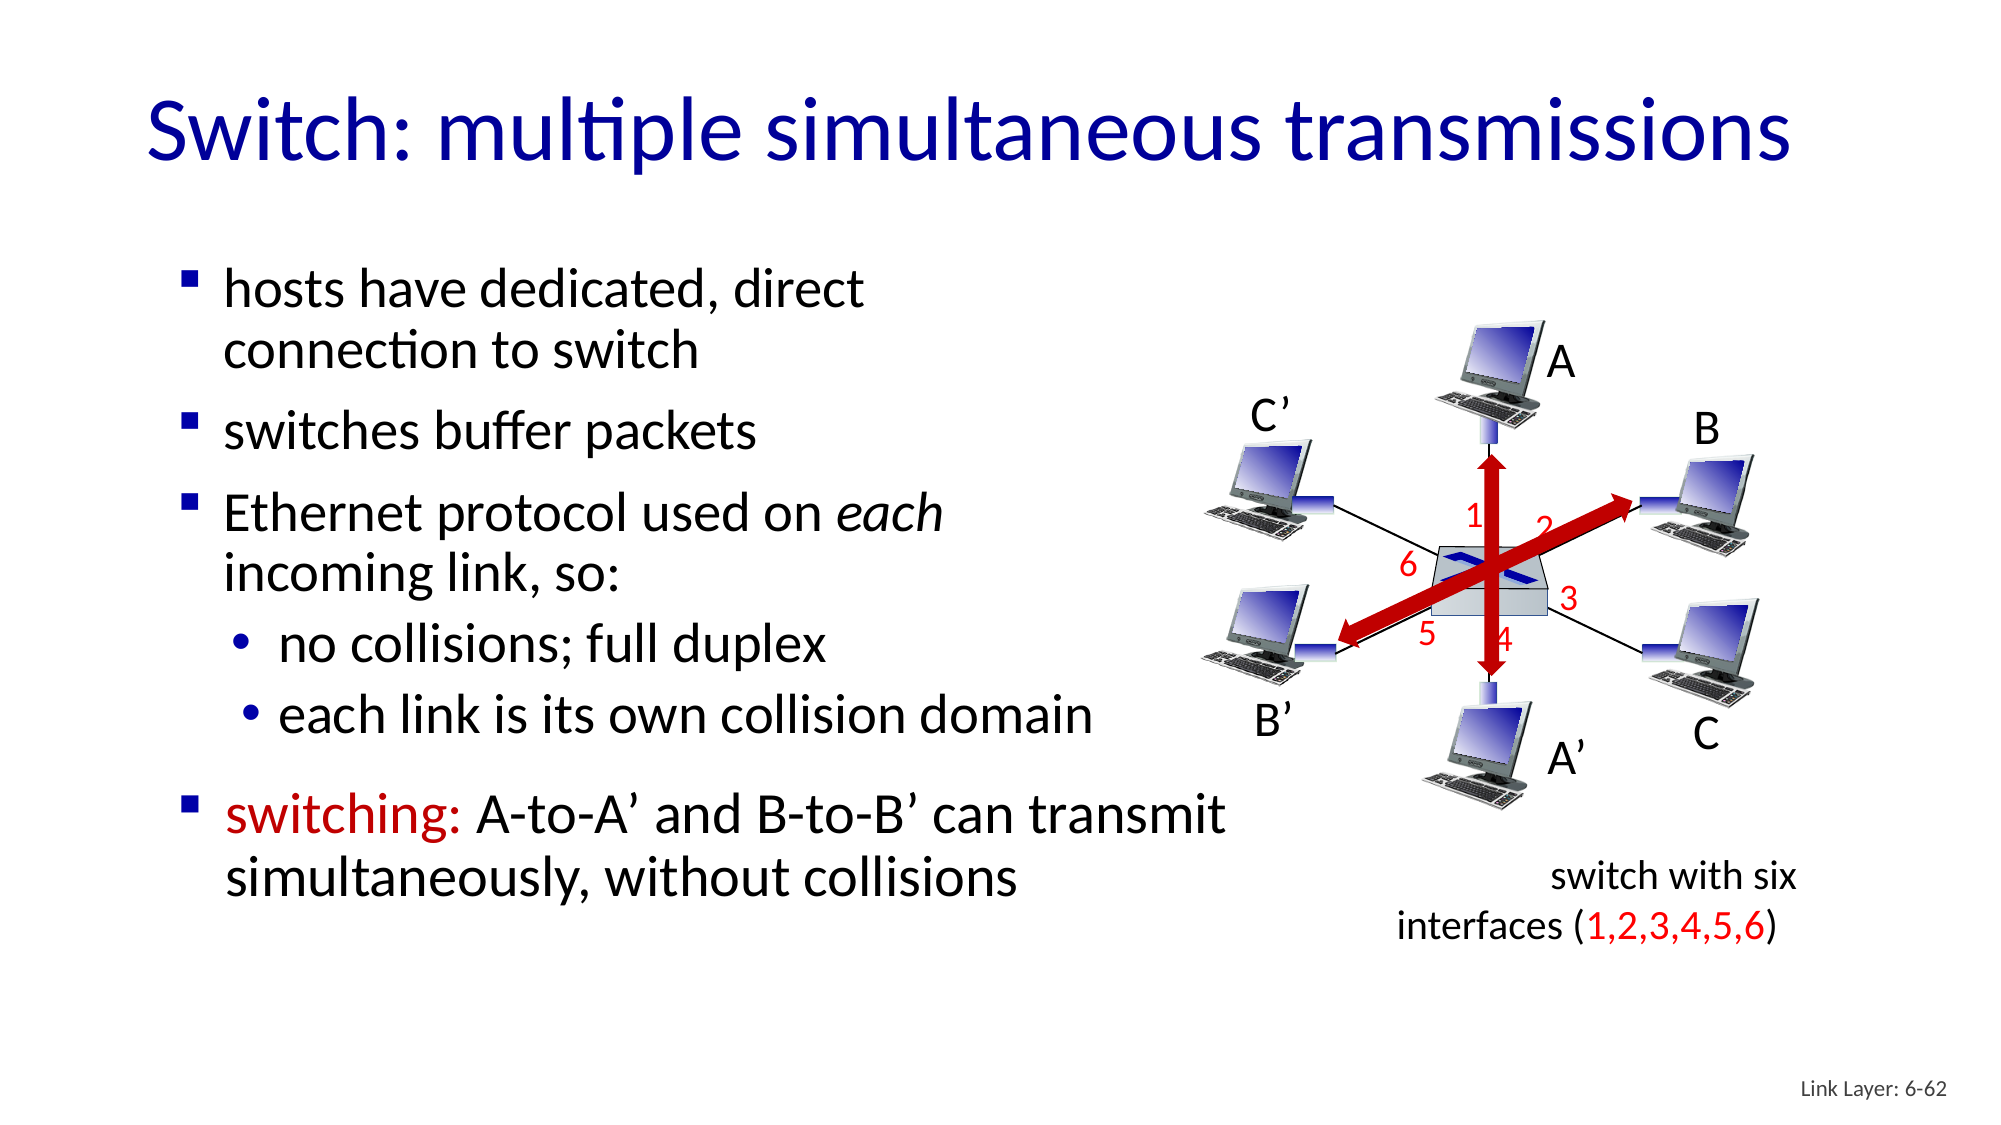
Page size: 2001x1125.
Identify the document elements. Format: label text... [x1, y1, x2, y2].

slide_number Link Layer: 6-62 [1512, 1056, 1963, 1117]
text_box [1174, 315, 1812, 957]
text_box switching: A-to-A’ and B-to-B’ can transmit simultaneously, without collisions [152, 776, 1256, 1021]
title Switch: multiple simultaneous transmissions [131, 57, 1857, 205]
text_box hosts have dedicated, direct connection to switch switches buffer packets Ethernet protocol used on each incoming link, so: no collisions; full duplex each link is its own collision domain [152, 251, 1112, 776]
